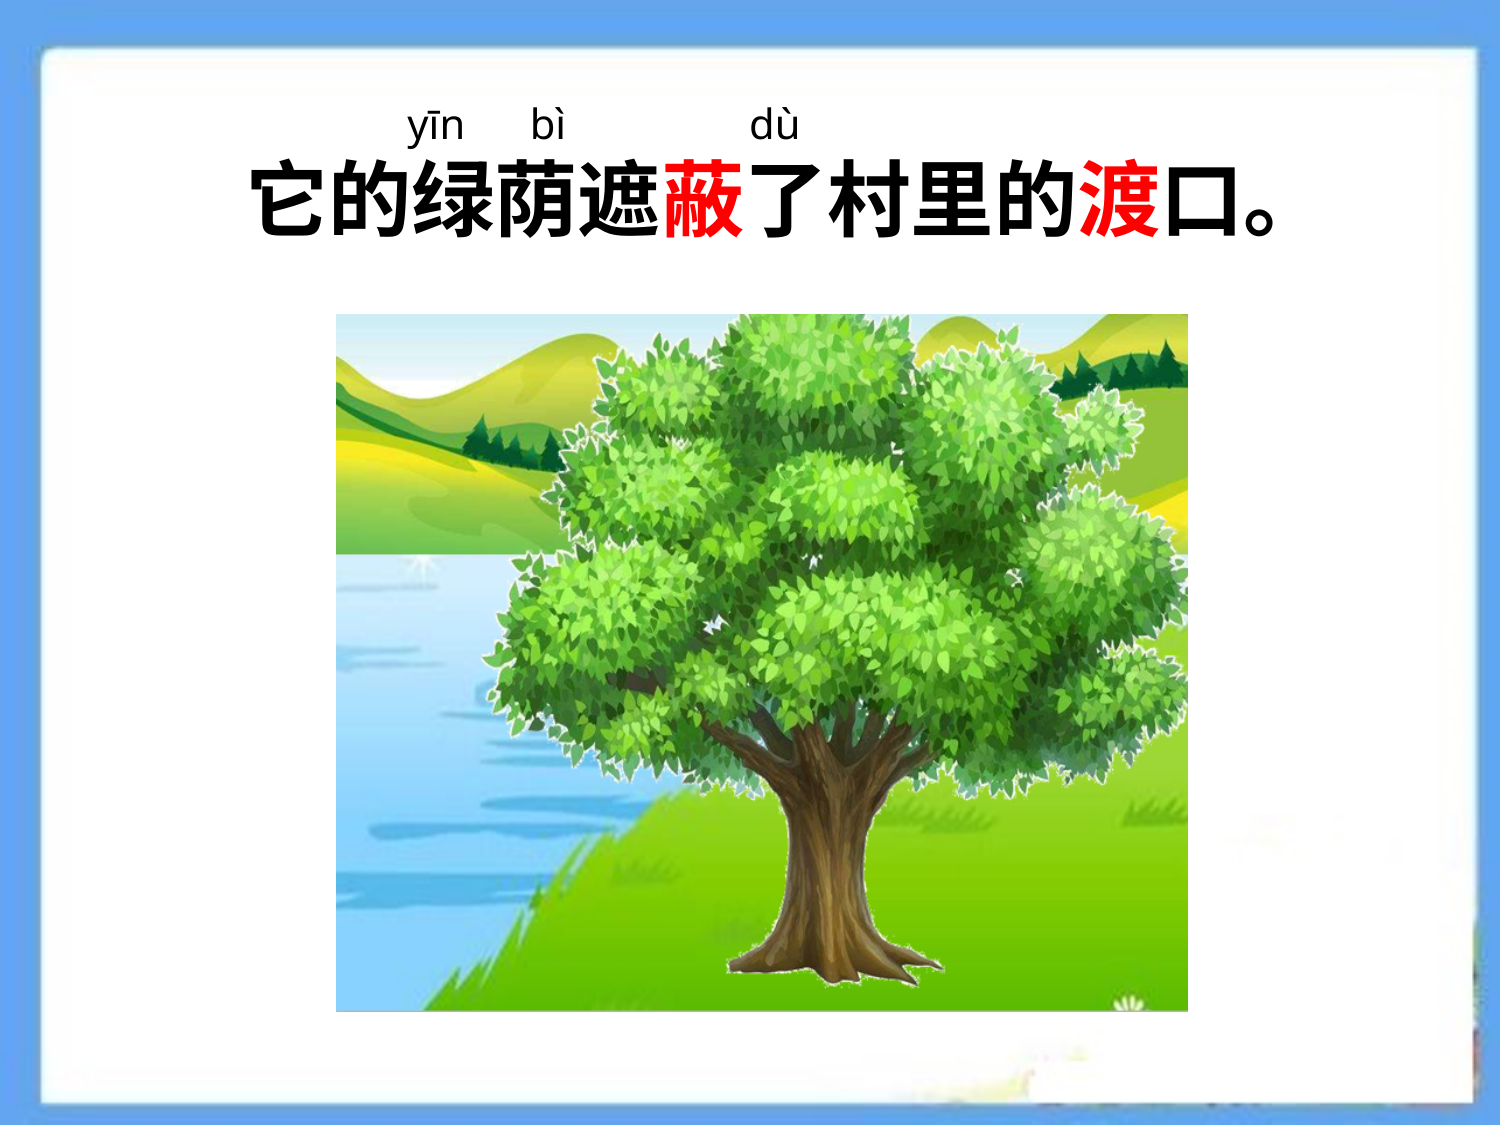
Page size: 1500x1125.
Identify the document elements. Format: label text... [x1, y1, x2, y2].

picture [0, 0, 1500, 1125]
text_box 它的绿荫遮蔽了村里的渡口。 [230, 139, 1282, 254]
text_box yīn bì dù [289, 65, 1353, 161]
